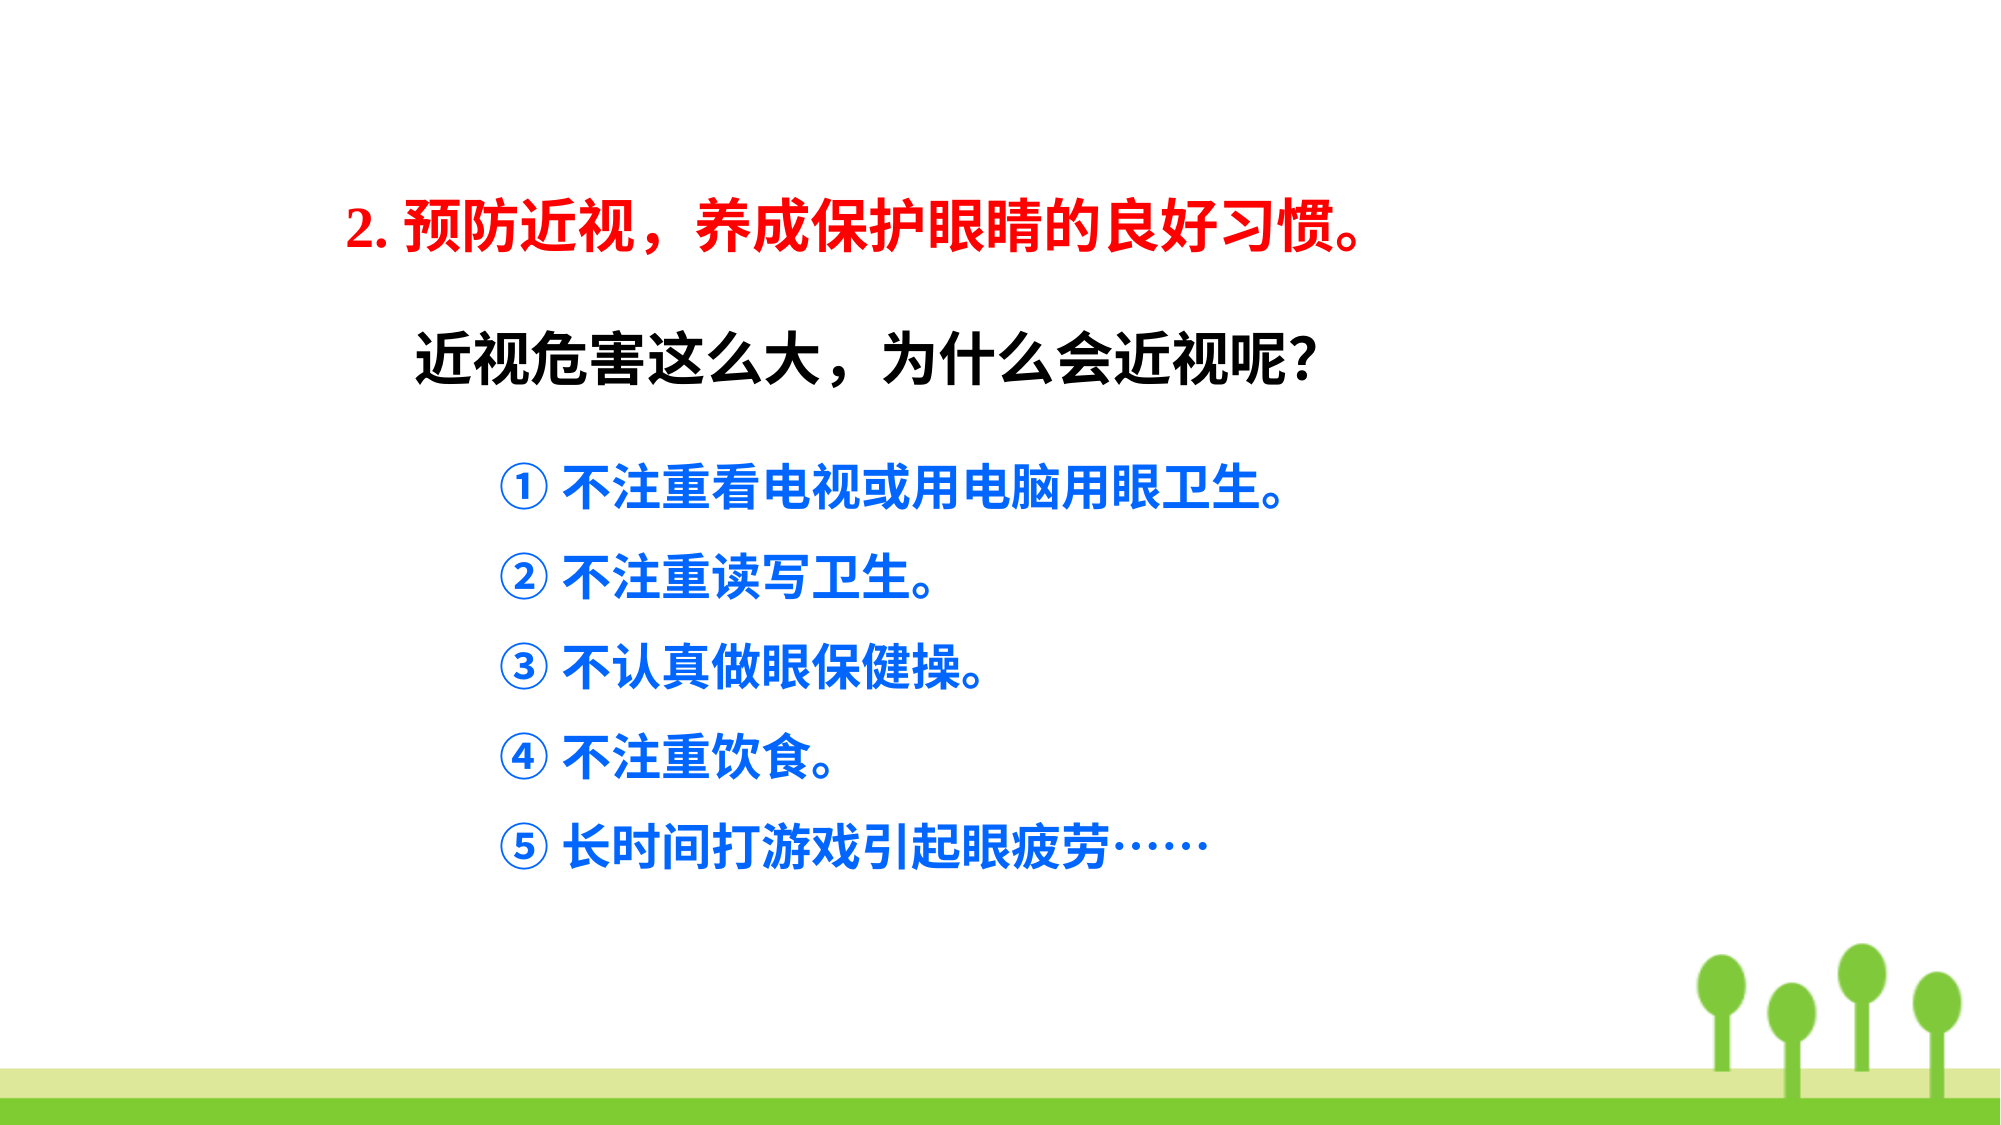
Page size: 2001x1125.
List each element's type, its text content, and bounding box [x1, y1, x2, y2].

text_box ①不注重看电视或用电脑用眼卫生。 ②不注重读写卫生。 ③不认真做眼保健操。 ④不注重饮食。 ⑤长时间打游戏引起眼疲劳…… [484, 417, 1478, 883]
picture [0, 0, 2001, 1125]
text_box 近视危害这么大，为什么会近视呢？ [399, 314, 1362, 400]
text_box 2.预防近视，养成保护眼睛的良好习惯。 [330, 181, 1409, 267]
